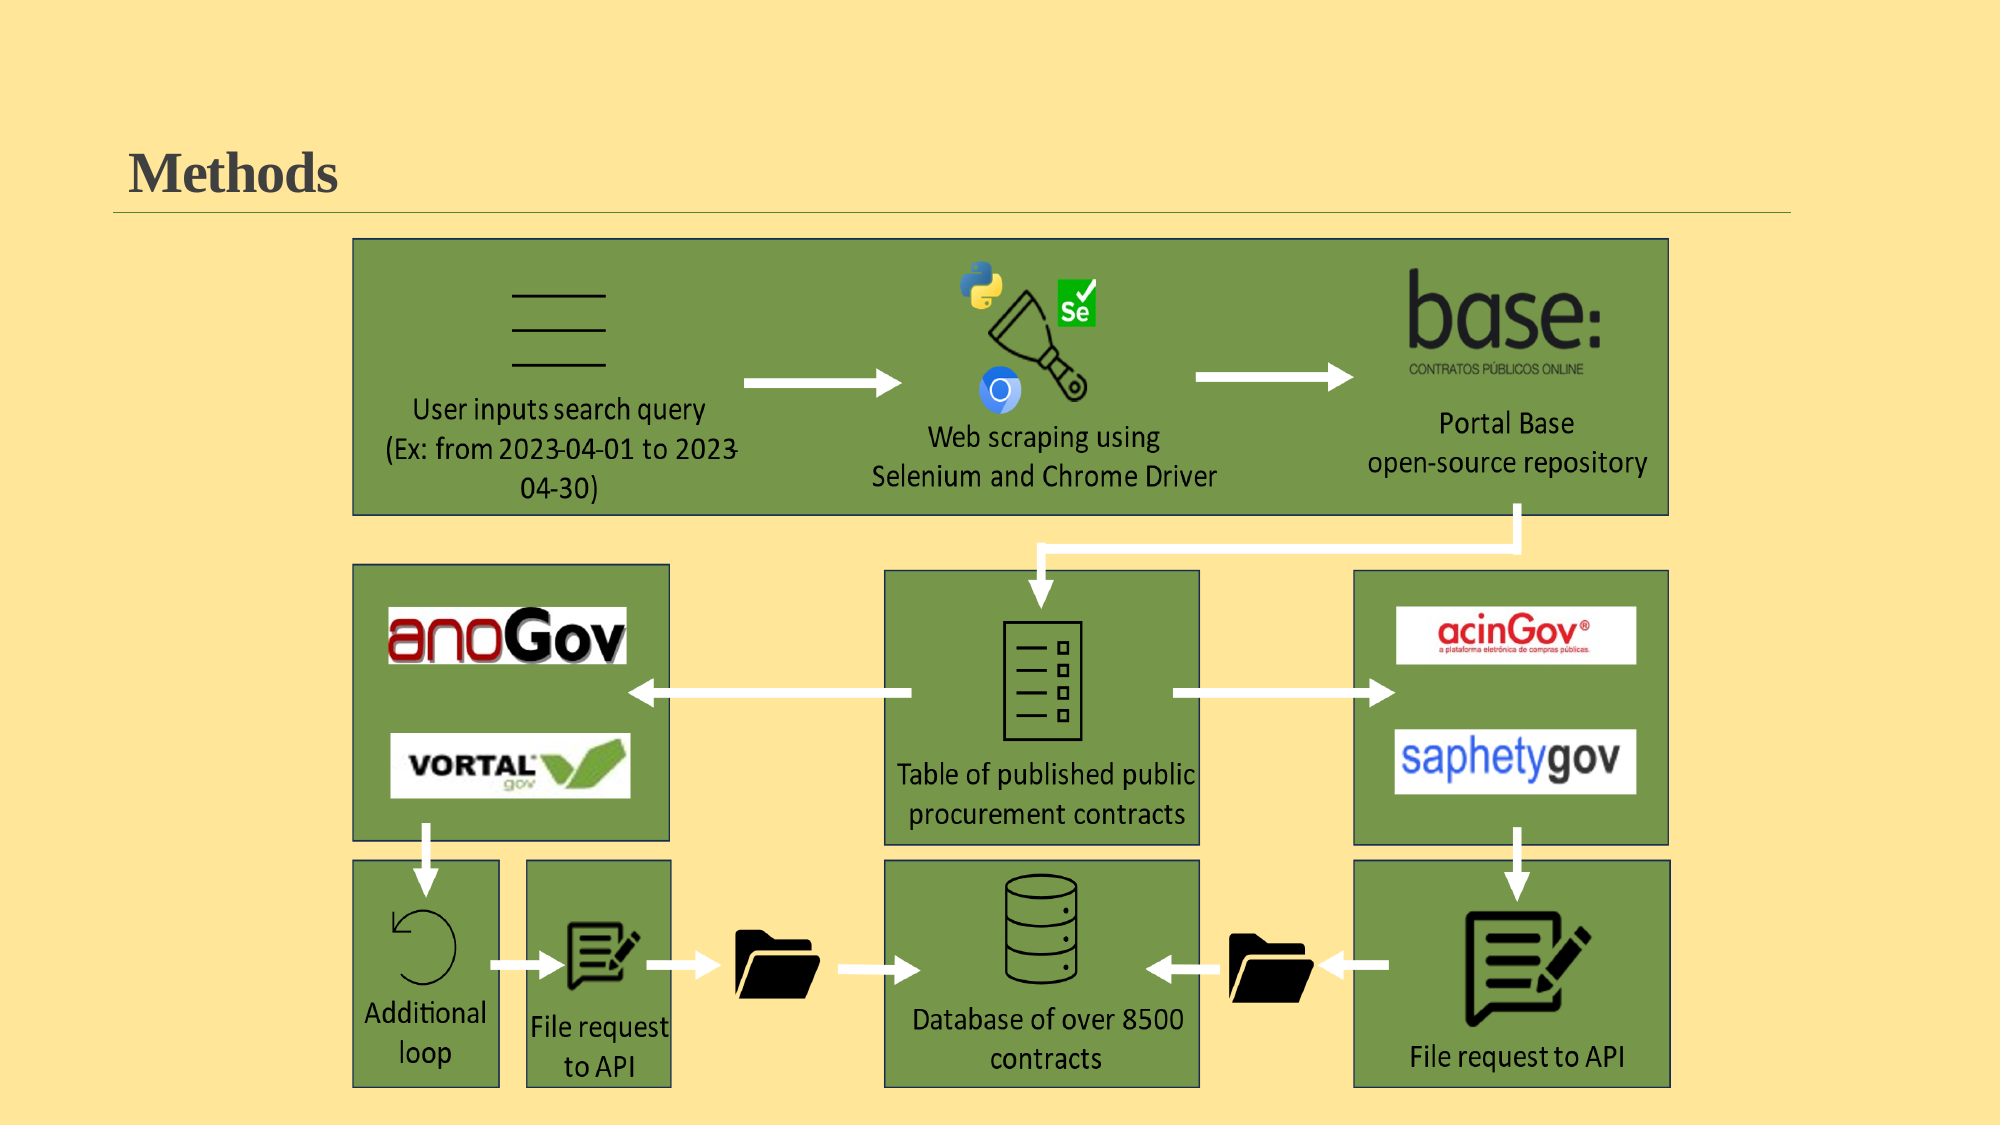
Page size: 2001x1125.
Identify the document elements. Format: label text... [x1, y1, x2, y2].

text_box Methods [113, 0, 1764, 211]
picture [305, 213, 1695, 1100]
